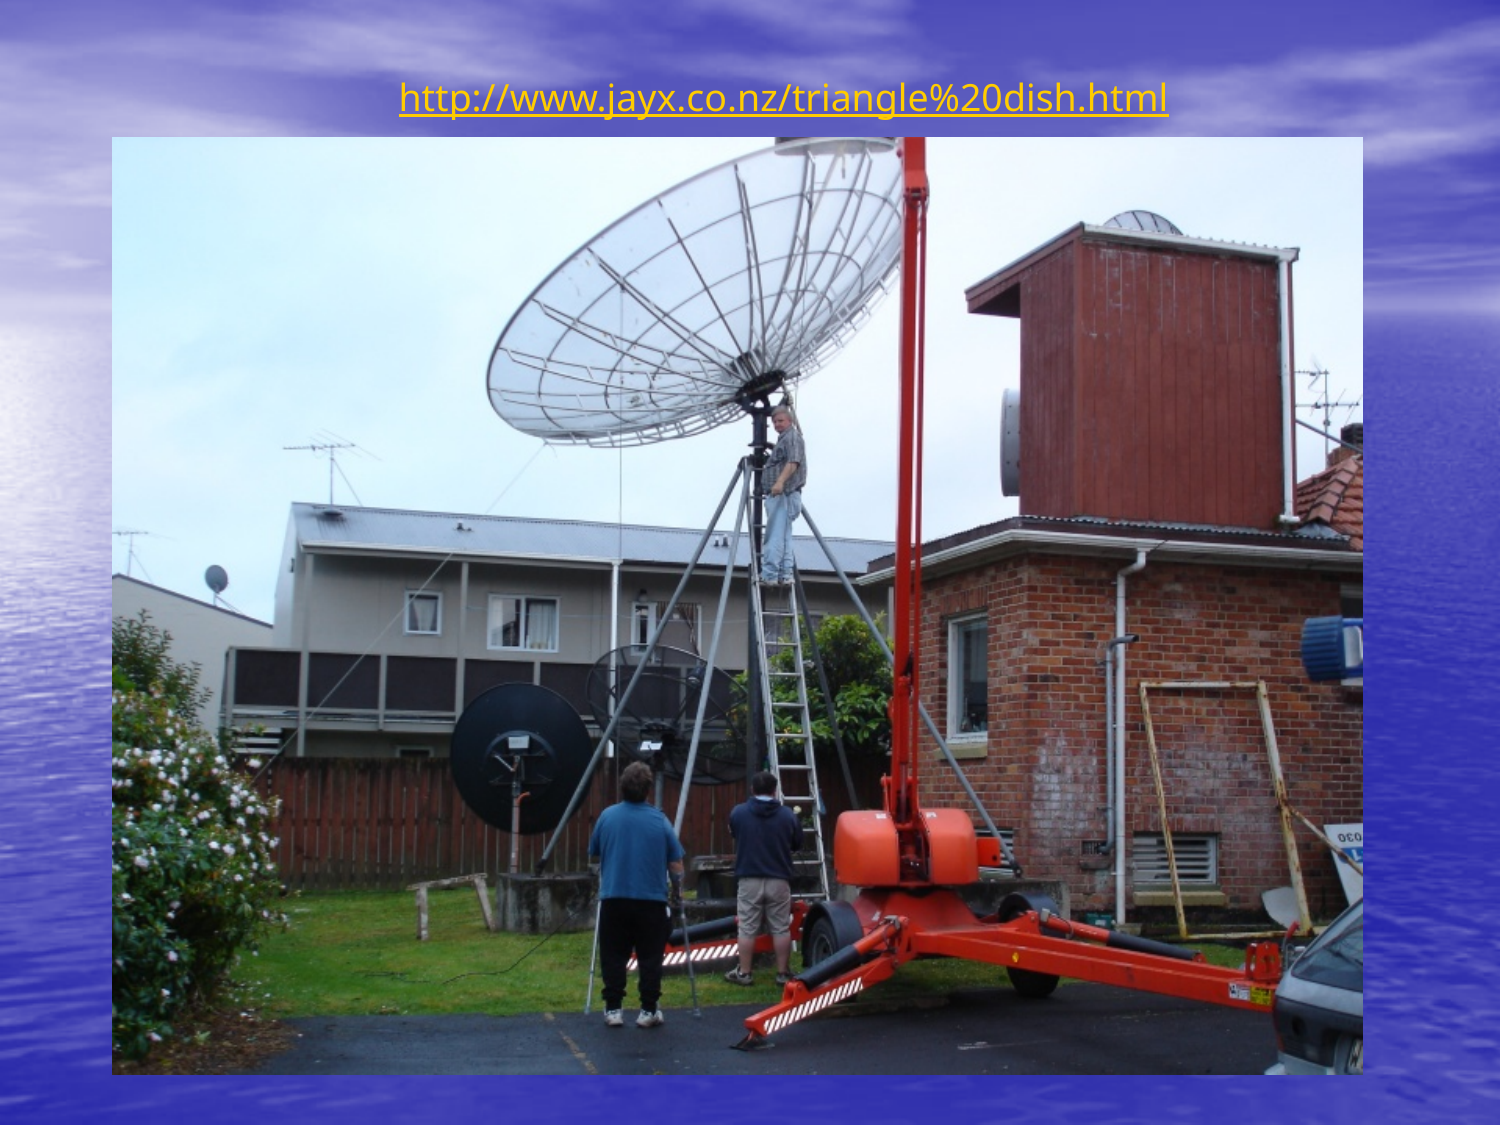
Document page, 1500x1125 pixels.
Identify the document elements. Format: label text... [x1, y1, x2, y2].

text_box http://www.jayx.co.nz/triangle%20dish.html [383, 66, 1187, 133]
picture [111, 136, 1363, 1075]
